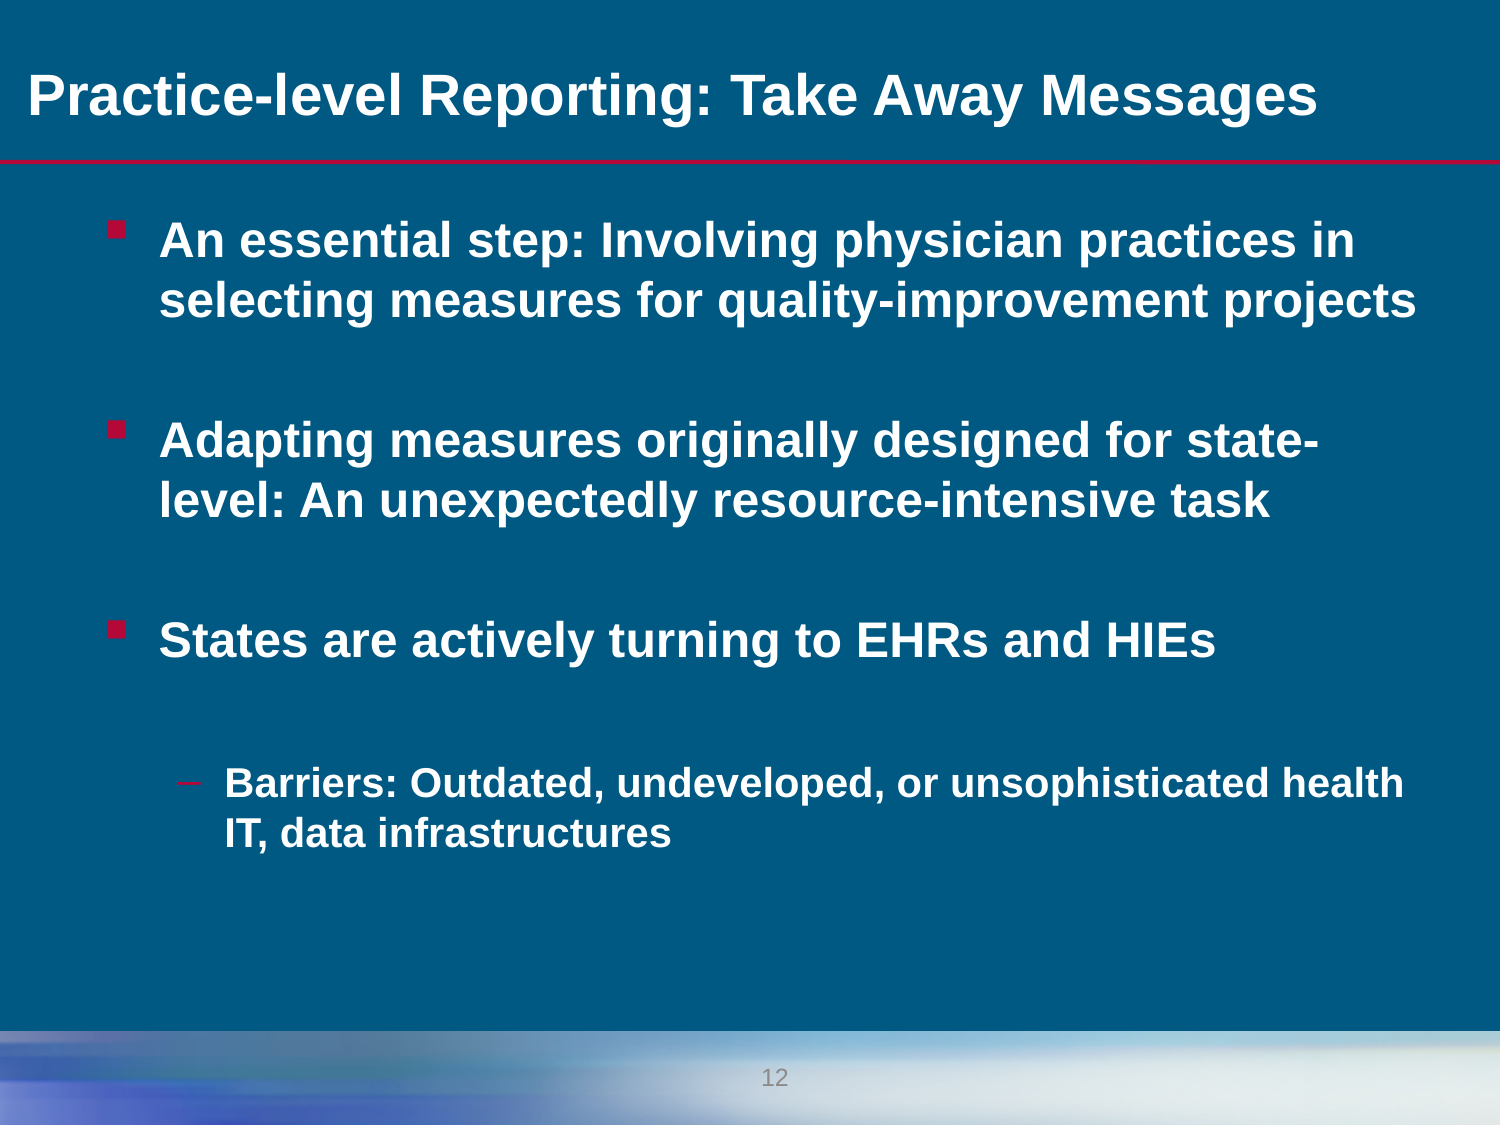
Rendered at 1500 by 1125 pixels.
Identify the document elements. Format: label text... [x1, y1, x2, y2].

title Practice-level Reporting: Take Away Messages [12, 37, 1500, 148]
list An essential step: Involving physician practices in selecting measures for quality-improvement projects Adapting measures originally designed for state-level: An unexpectedly resource-intensive task States are actively turning to EHRs and HIEs Barriers: Outdated, undeveloped, or unsophisticated health IT, data infrastructures [87, 199, 1438, 938]
picture [0, 1032, 1500, 1125]
slide_number 12 [600, 1046, 950, 1107]
